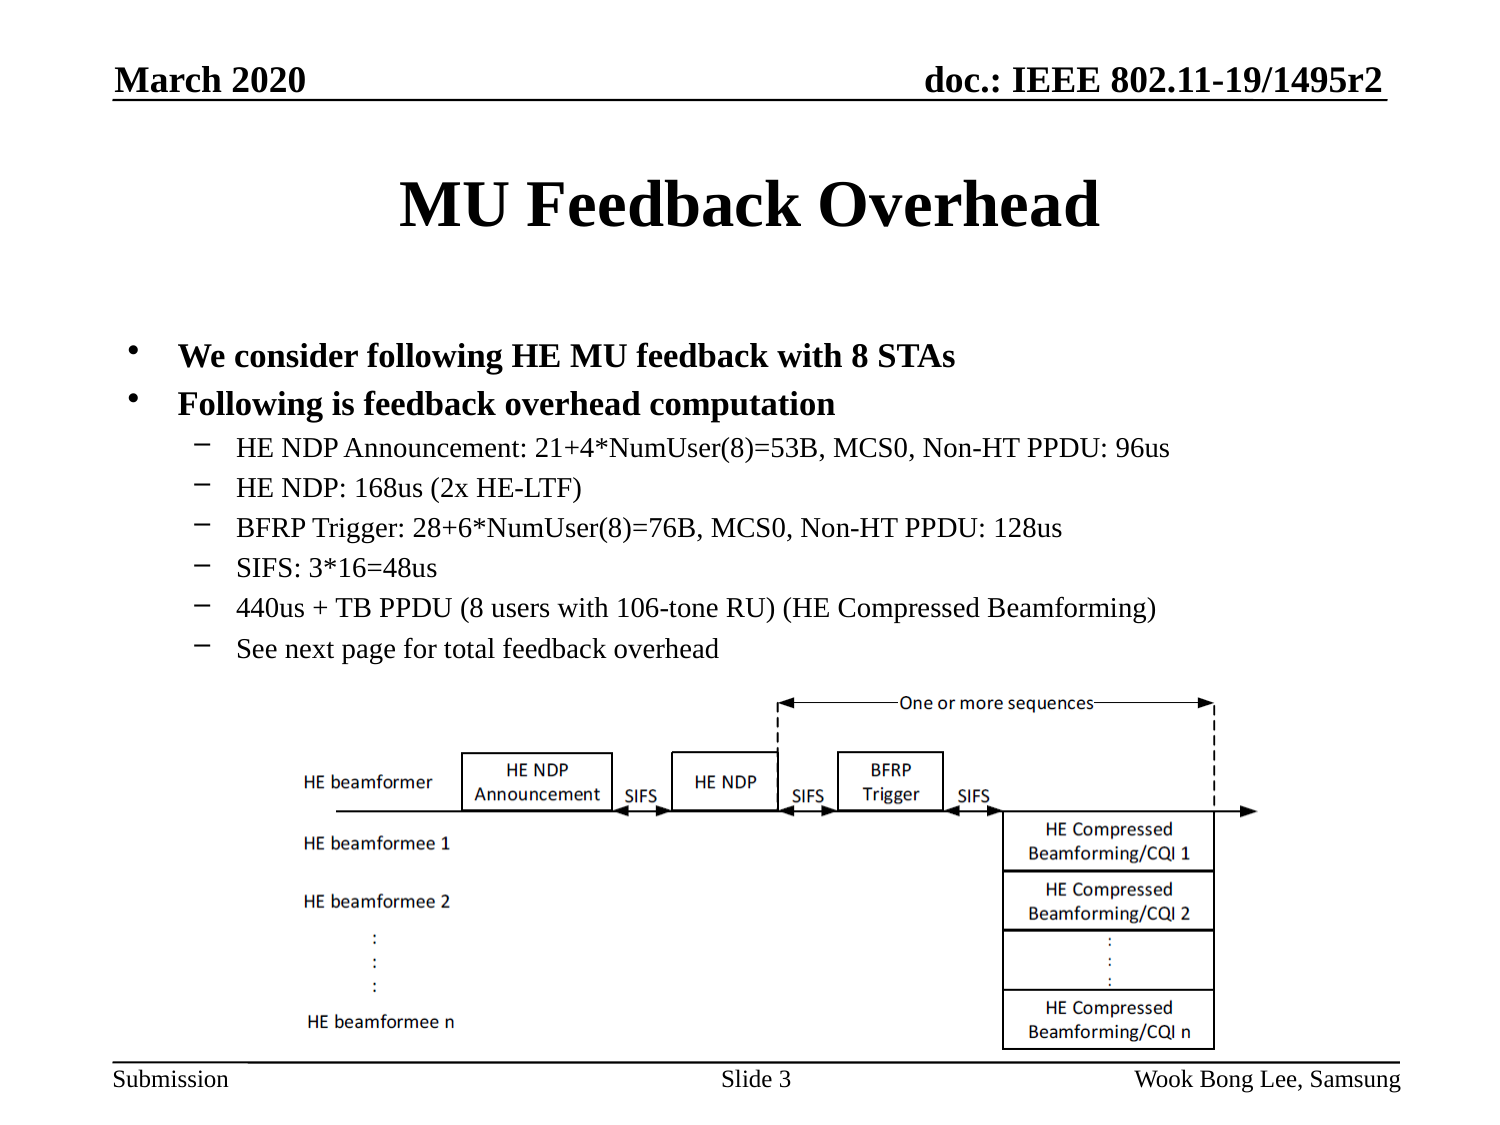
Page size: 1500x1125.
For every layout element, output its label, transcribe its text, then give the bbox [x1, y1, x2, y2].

title MU Feedback Overhead [112, 112, 1388, 288]
list We consider following HE MU feedback with 8 STAs Following is feedback overhead computation HE NDP Announcement: 21+4*NumUser(8)=53B, MCS0, Non-HT PPDU: 96us HE NDP: 168us (2x HE-LTF) BFRP Trigger: 28+6*NumUser(8)=76B, MCS0, Non-HT PPDU: 128us SIFS: 3*16=48us 440us + TB PPDU (8 users with 106-tone RU) (HE Compressed Beamforming) See next page for total feedback overhead [112, 325, 1388, 676]
footer Wook Bong Lee, Samsung [1130, 1061, 1402, 1093]
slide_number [114, 54, 309, 101]
slide_number Slide 3 [712, 1068, 800, 1093]
picture [286, 687, 1263, 1059]
